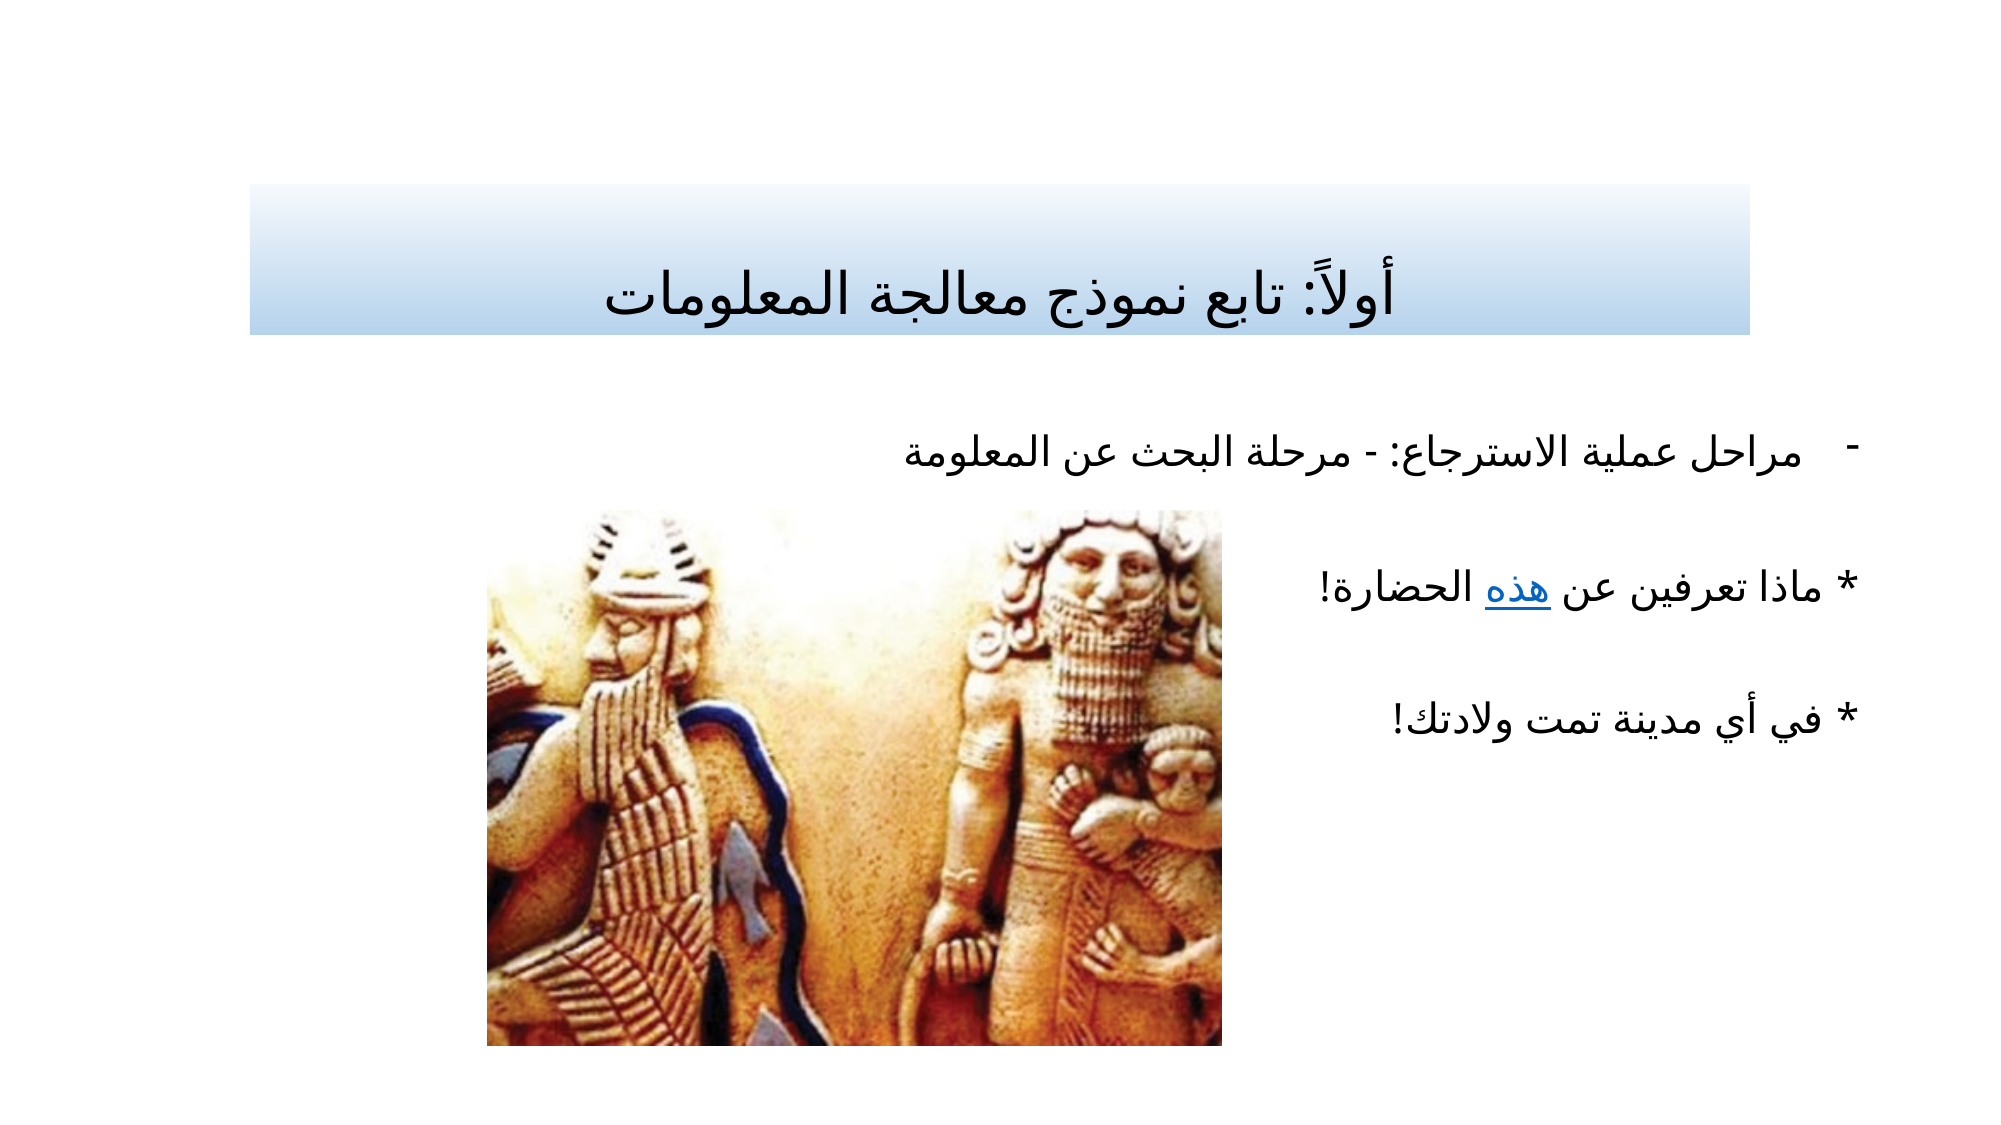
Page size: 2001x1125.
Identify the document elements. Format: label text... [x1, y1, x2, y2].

subtitle مراحل عملية الاسترجاع: - مرحلة البحث عن المعلومة * ماذا تعرفين عن هذه الحضارة! * في أي مدينة تمت ولادتك! [117, 422, 1875, 1076]
picture [487, 510, 1222, 1046]
title أولاً: تابع نموذج معالجة المعلومات [249, 184, 1750, 335]
